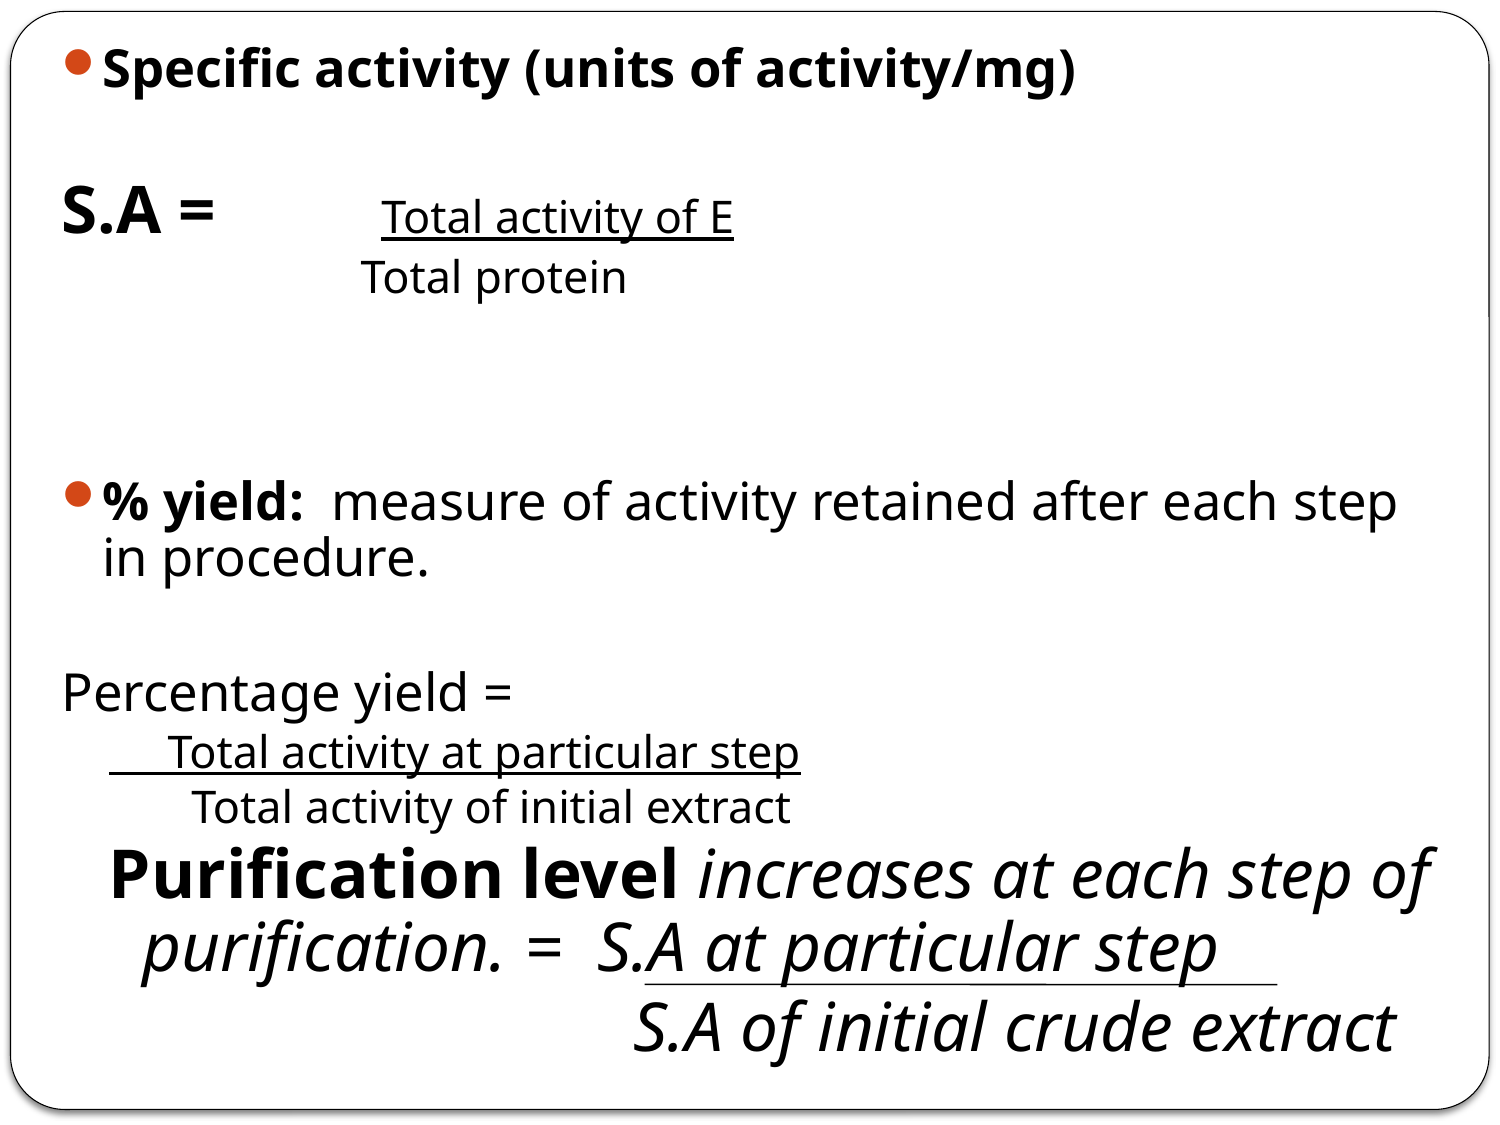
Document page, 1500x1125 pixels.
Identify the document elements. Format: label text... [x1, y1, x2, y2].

list Specific activity (units of activity/mg) S.A = Total activity of E Total protein % yield: measure of activity retained after each step in procedure. Percentage yield = Total activity at particular step Total activity of initial extract Purification level increases at each step of purification. = S.A at particular step S.A of initial crude extract [46, 35, 1454, 1090]
